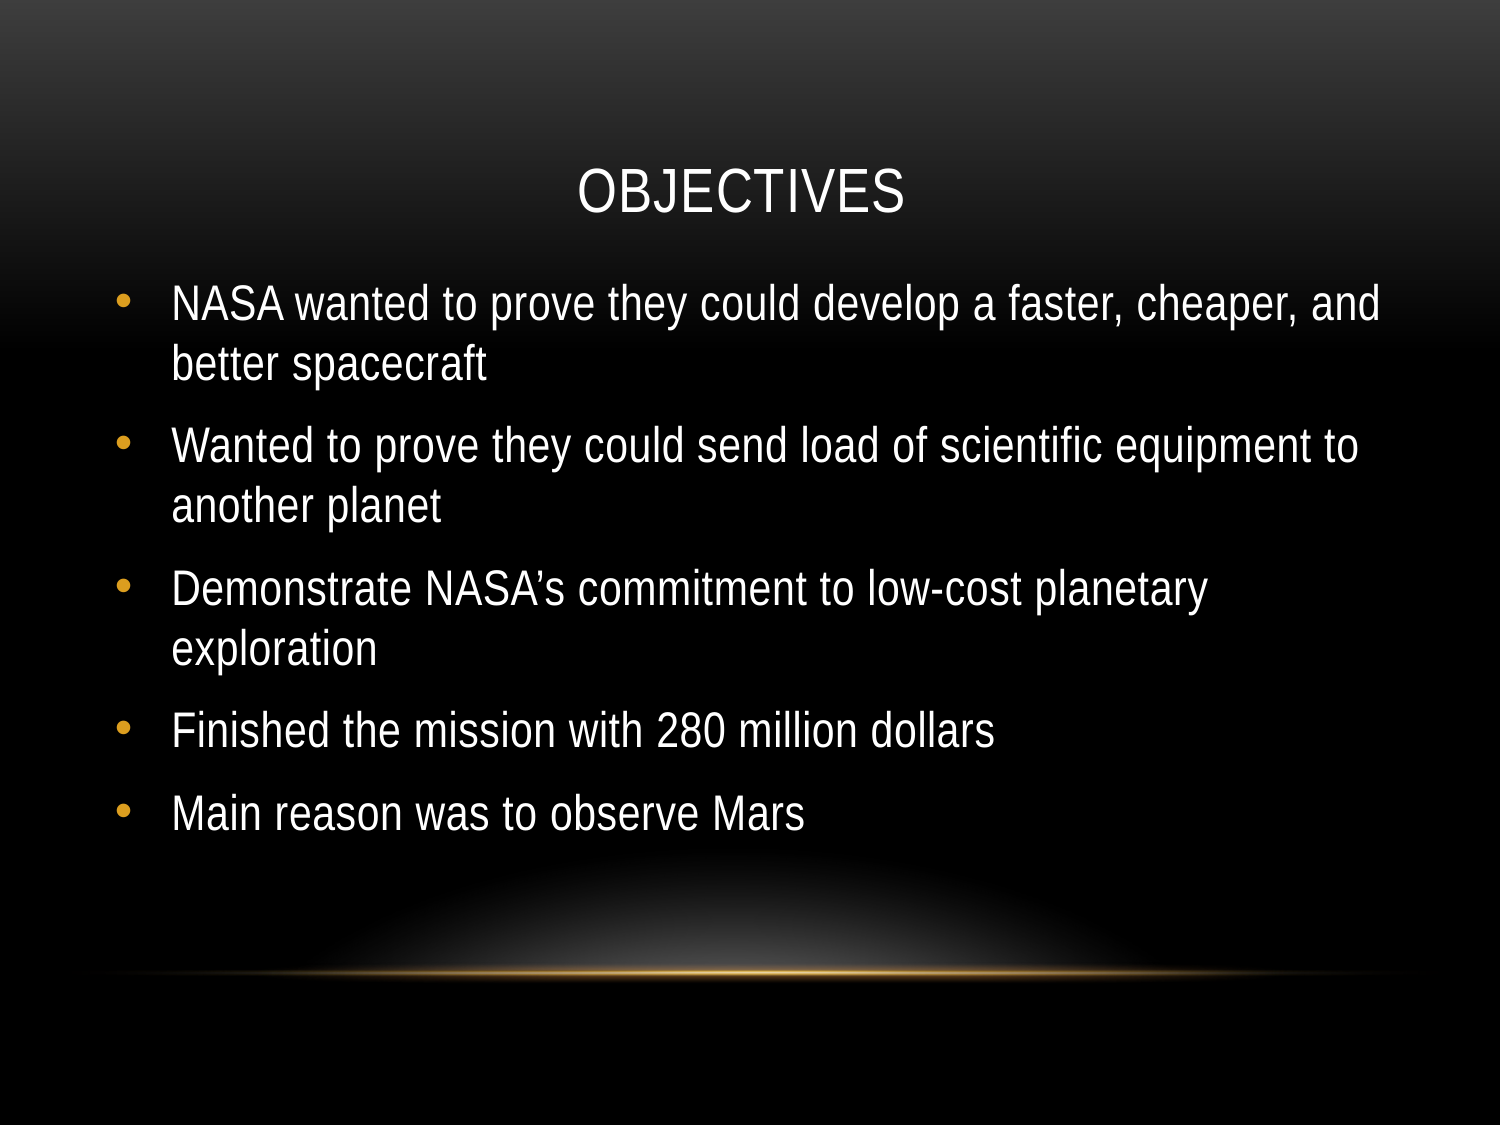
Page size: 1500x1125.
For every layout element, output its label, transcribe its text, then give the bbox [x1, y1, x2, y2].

list NASA wanted to prove they could develop a faster, cheaper, and better spacecraft Wanted to prove they could send load of scientific equipment to another planet Demonstrate NASA’s commitment to low-cost planetary exploration Finished the mission with 280 million dollars Main reason was to observe Mars [99, 262, 1400, 938]
title Objectives [99, 45, 1400, 233]
picture [0, 0, 1500, 1125]
